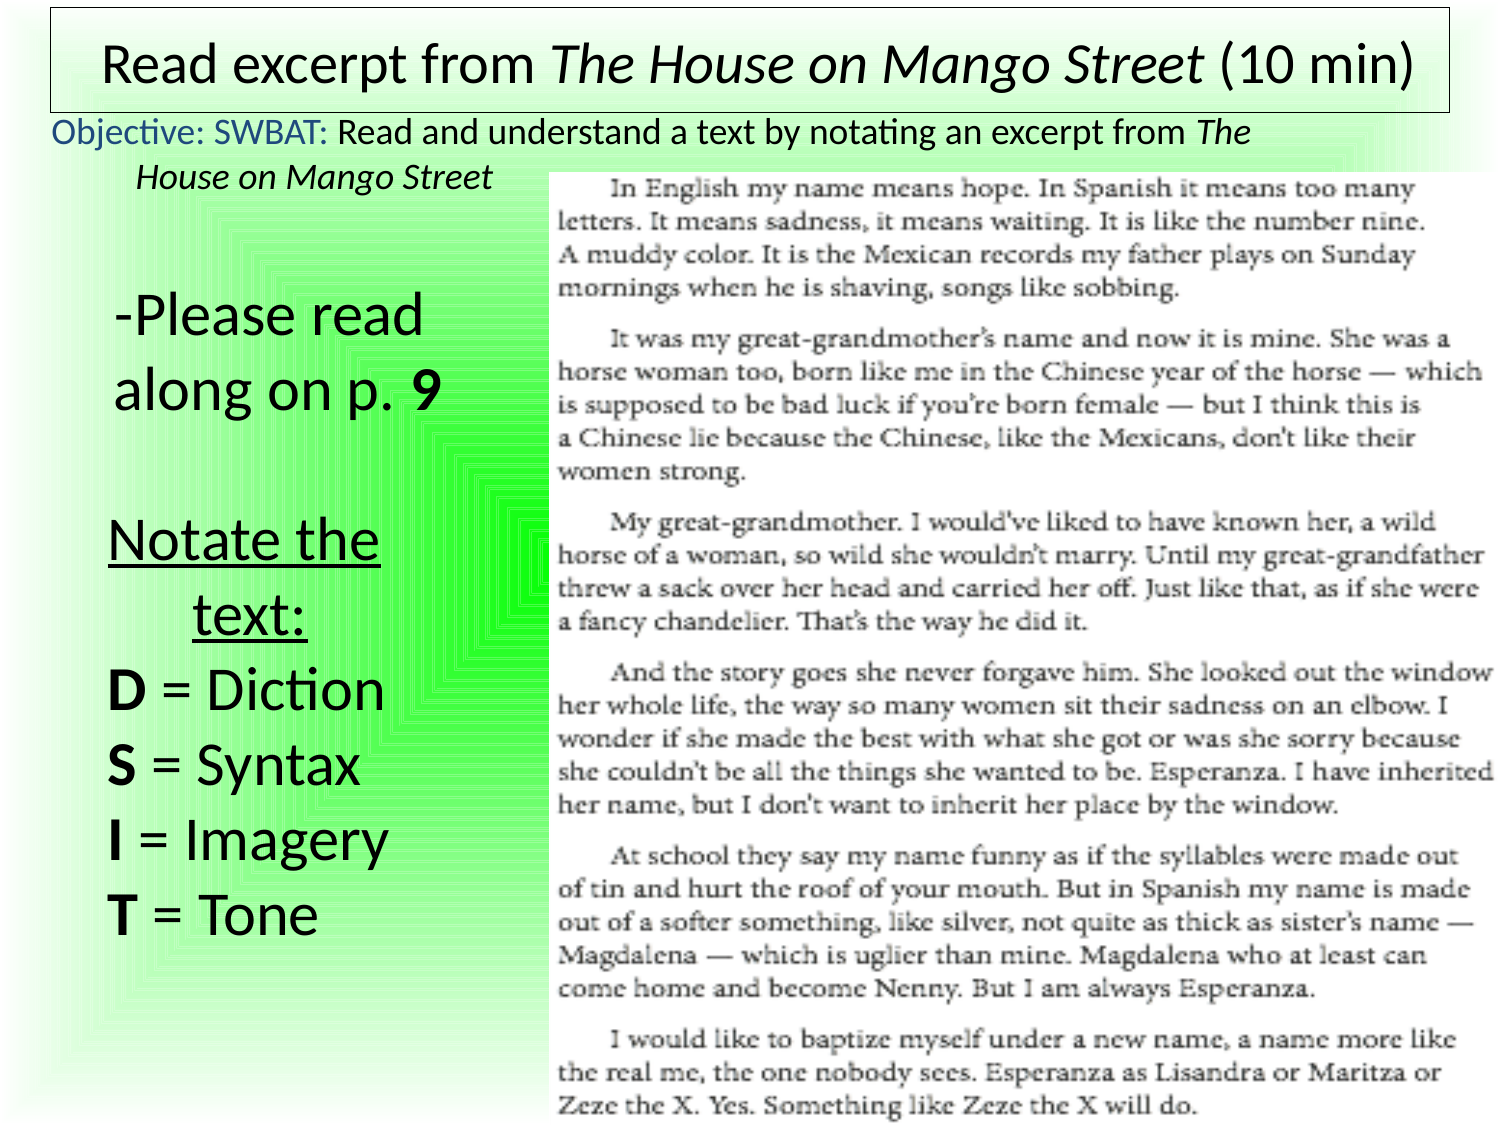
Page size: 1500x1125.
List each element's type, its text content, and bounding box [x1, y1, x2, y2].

text_box Objective: SWBAT: Read and understand a text by notating an excerpt from The House on Mango Street [0, 99, 1280, 263]
text_box -Please read along on p. 9 Notate the text: D = Diction S = Syntax I = Imagery T = Tone [74, 265, 463, 955]
picture [549, 172, 1500, 1125]
title Read excerpt from The House on Mango Street (10 min) [50, 7, 1450, 113]
